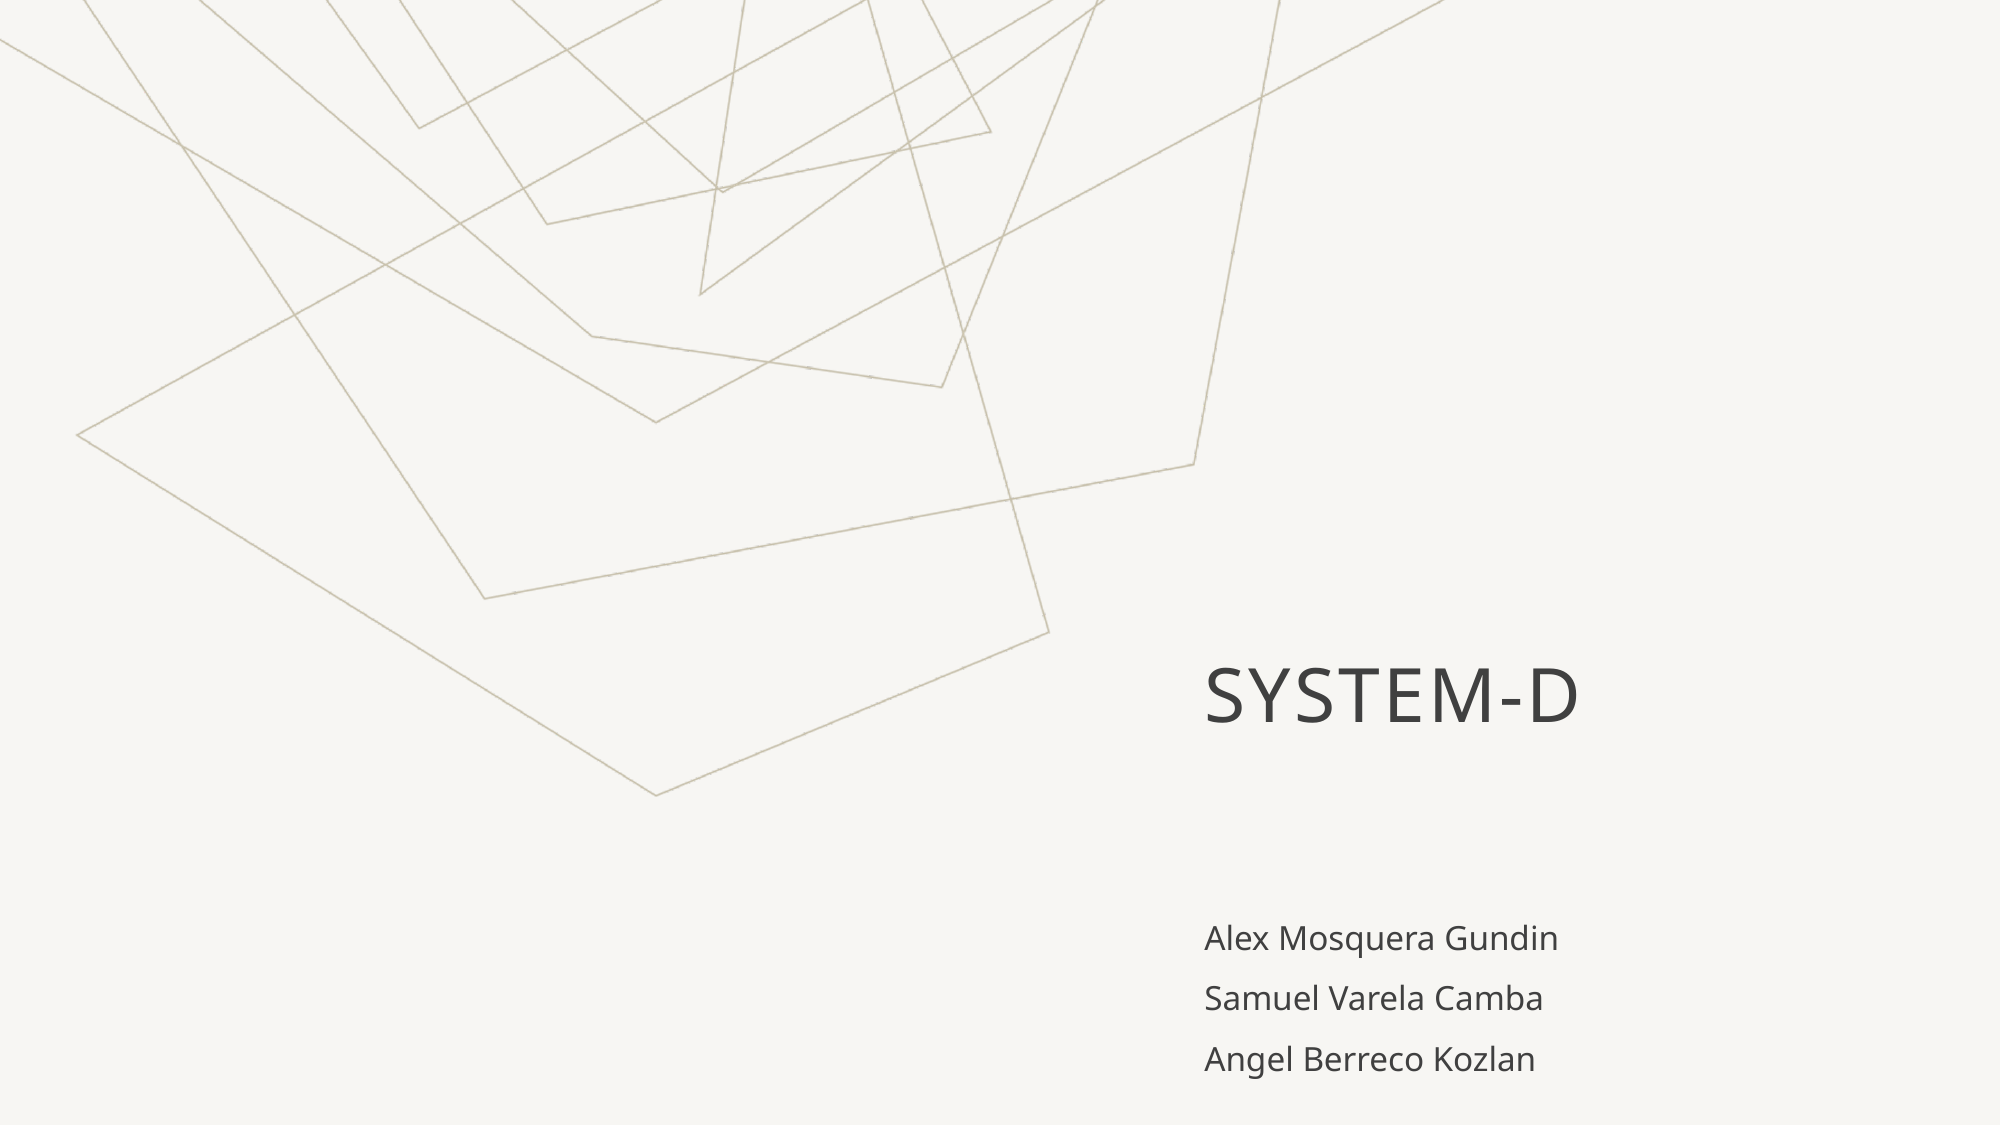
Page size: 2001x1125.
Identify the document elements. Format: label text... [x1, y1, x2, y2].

title System-d [1189, 562, 2000, 747]
subtitle Alex Mosquera Gundin Samuel Varela Camba Angel Berreco Kozlan [1189, 909, 2000, 1098]
picture [0, 0, 1557, 830]
